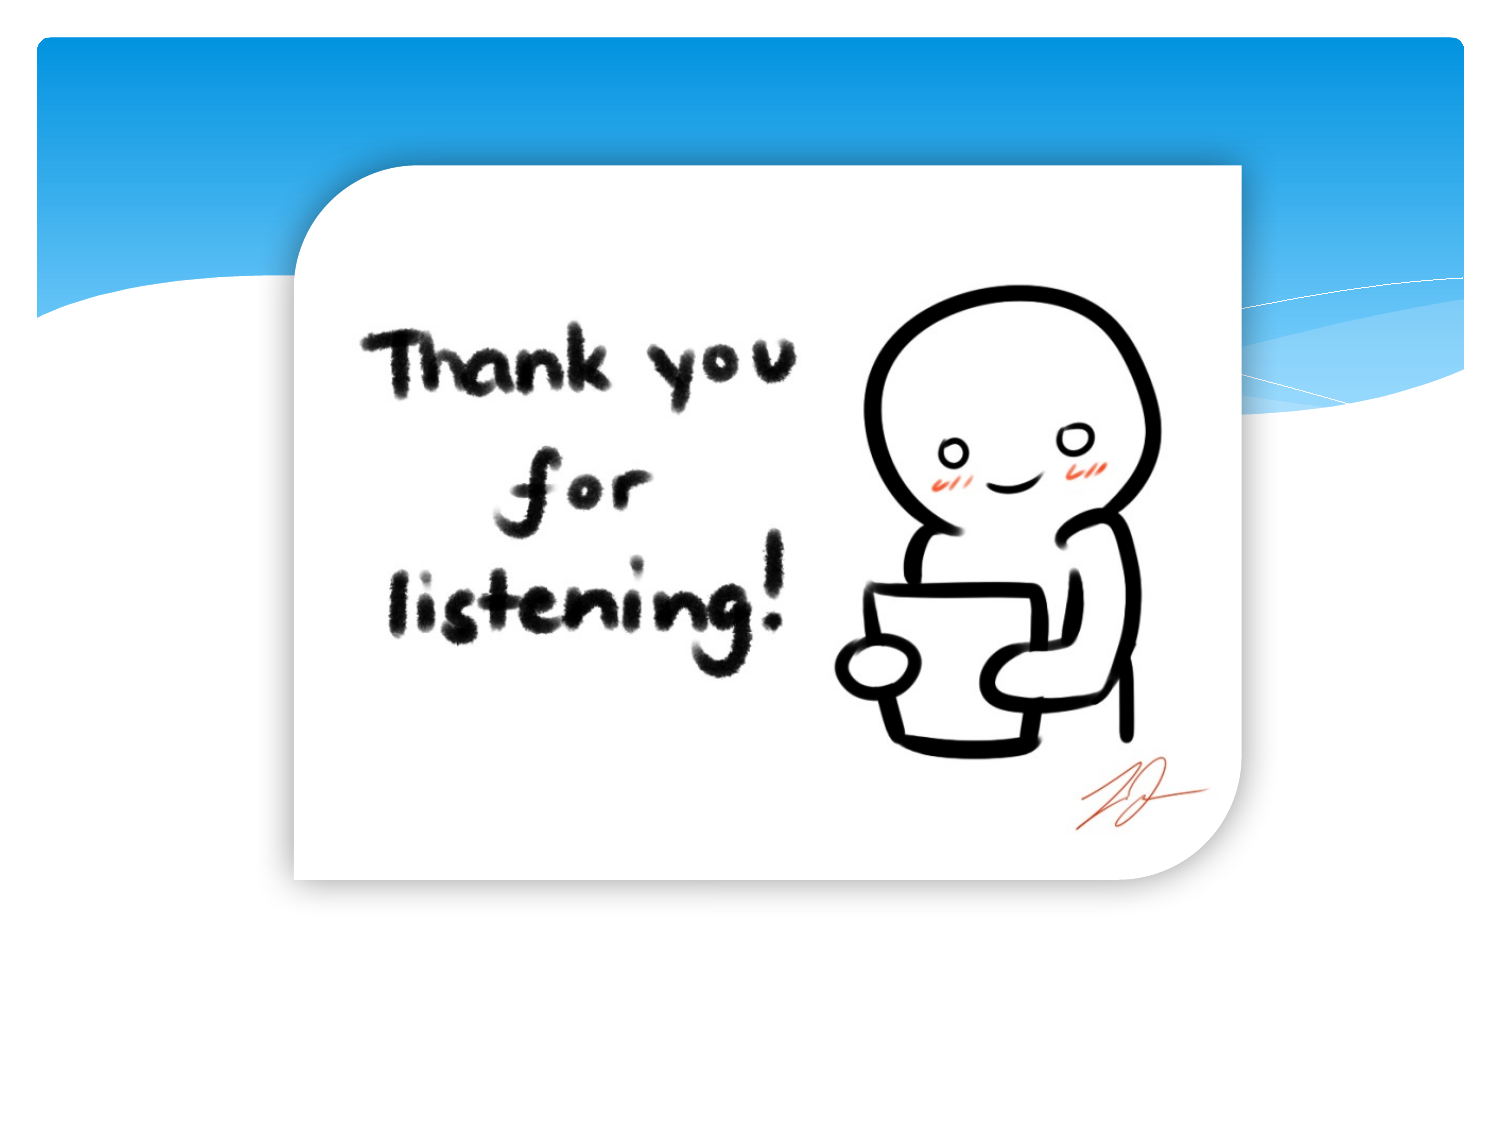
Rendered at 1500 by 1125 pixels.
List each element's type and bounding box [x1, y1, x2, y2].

picture [300, 172, 1235, 873]
